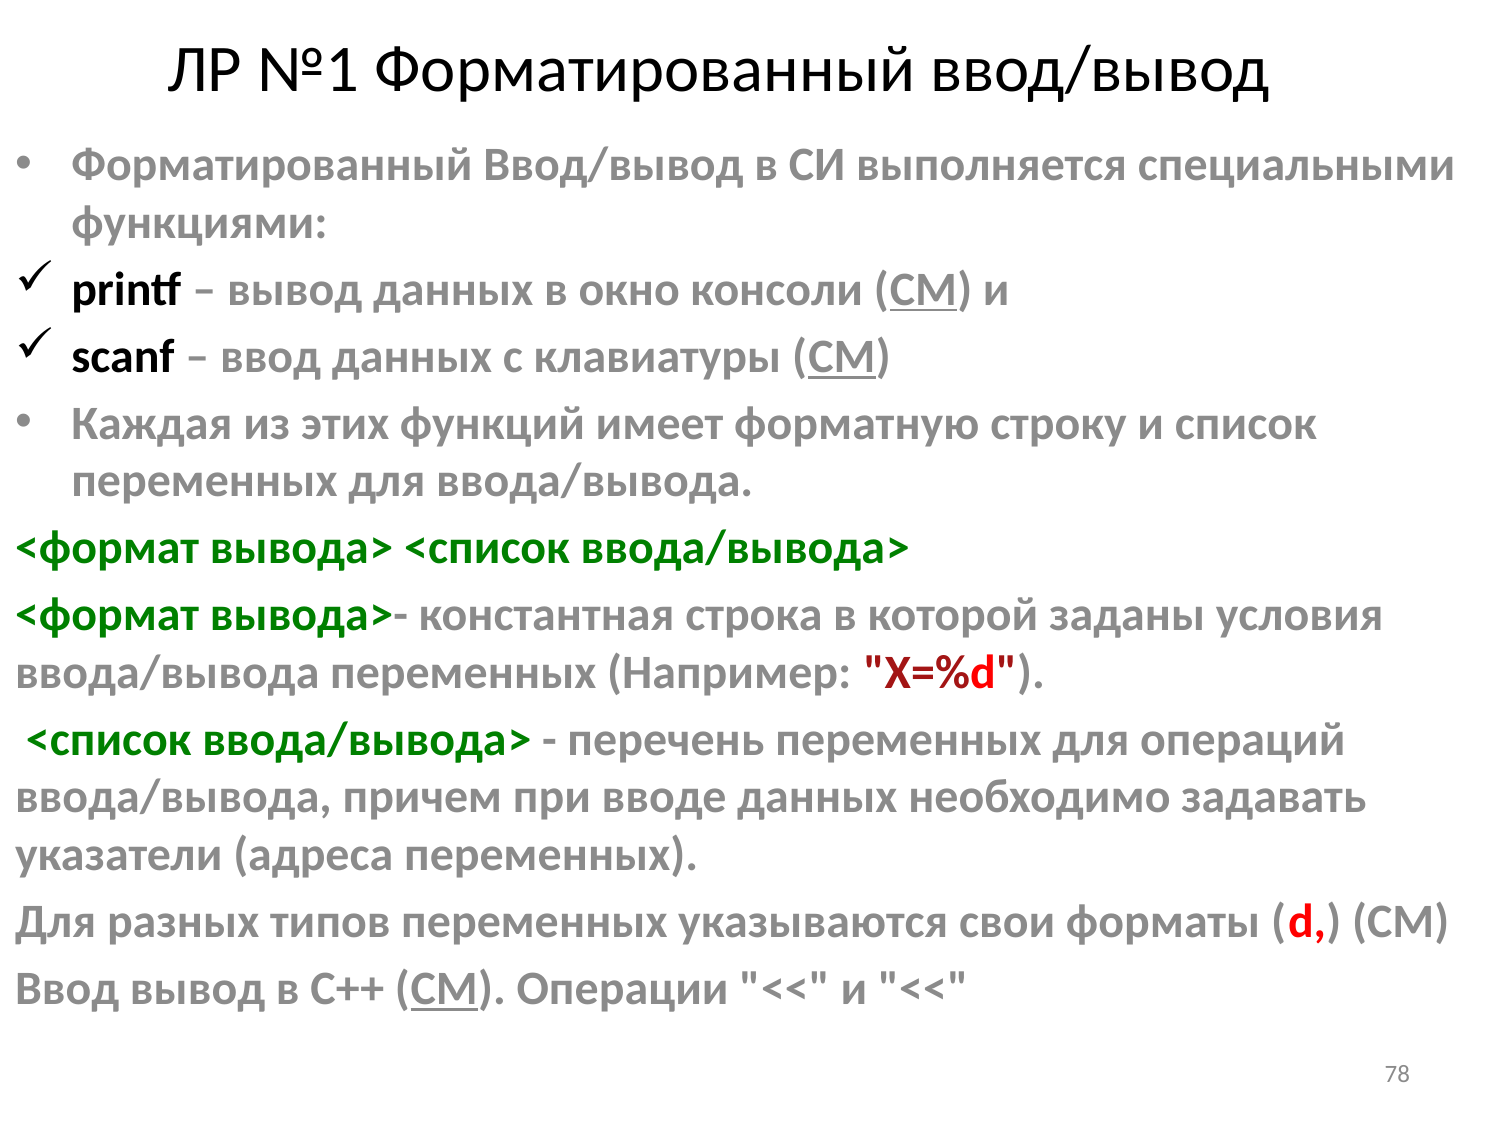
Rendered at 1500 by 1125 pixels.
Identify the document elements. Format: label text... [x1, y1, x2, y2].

title ЛР №1 Форматированный ввод/вывод [123, 0, 1314, 125]
text_box Форматированный Ввод/вывод в СИ выполняется специальными функциями: printf – вывод данных в окно консоли (СМ) и scanf – ввод данных с клавиатуры (СМ) Каждая из этих функций имеет форматную строку и список переменных для ввода/вывода. <формат вывода> <список ввода/вывода> <формат вывода>- константная строка в которой заданы условия ввода/вывода переменных (Например: "X=%d"). <список ввода/вывода> - перечень переменных для операций ввода/вывода, причем при вводе данных необходимо задавать указатели (адреса переменных). Для разных типов переменных указываются свои форматы (d,) (СМ) Ввод вывод в С++ (СМ). Операции "<<" и "<<" [0, 125, 1495, 1047]
slide_number 78 [1074, 1042, 1425, 1103]
